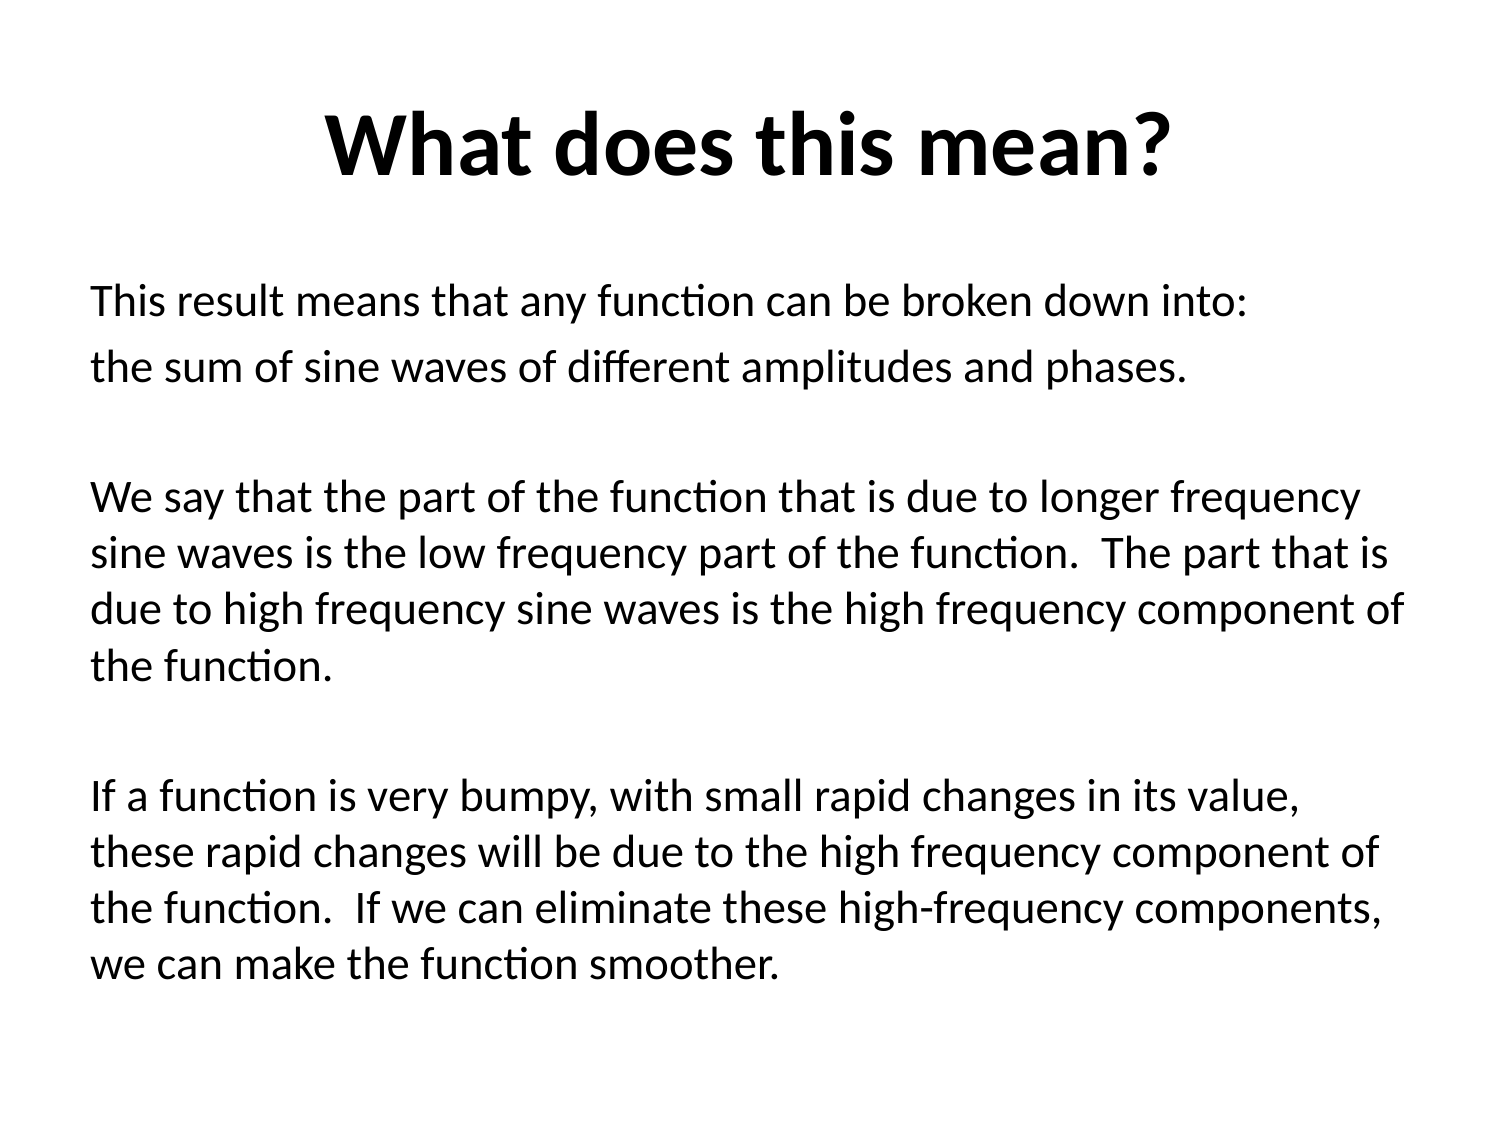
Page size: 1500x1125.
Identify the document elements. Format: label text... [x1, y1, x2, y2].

list This result means that any function can be broken down into: the sum of sine waves of different amplitudes and phases. We say that the part of the function that is due to longer frequency sine waves is the low frequency part of the function. The part that is due to high frequency sine waves is the high frequency component of the function. If a function is very bumpy, with small rapid changes in its value, these rapid changes will be due to the high frequency component of the function. If we can eliminate these high-frequency components, we can make the function smoother. [75, 262, 1425, 1005]
title What does this mean? [75, 45, 1425, 233]
